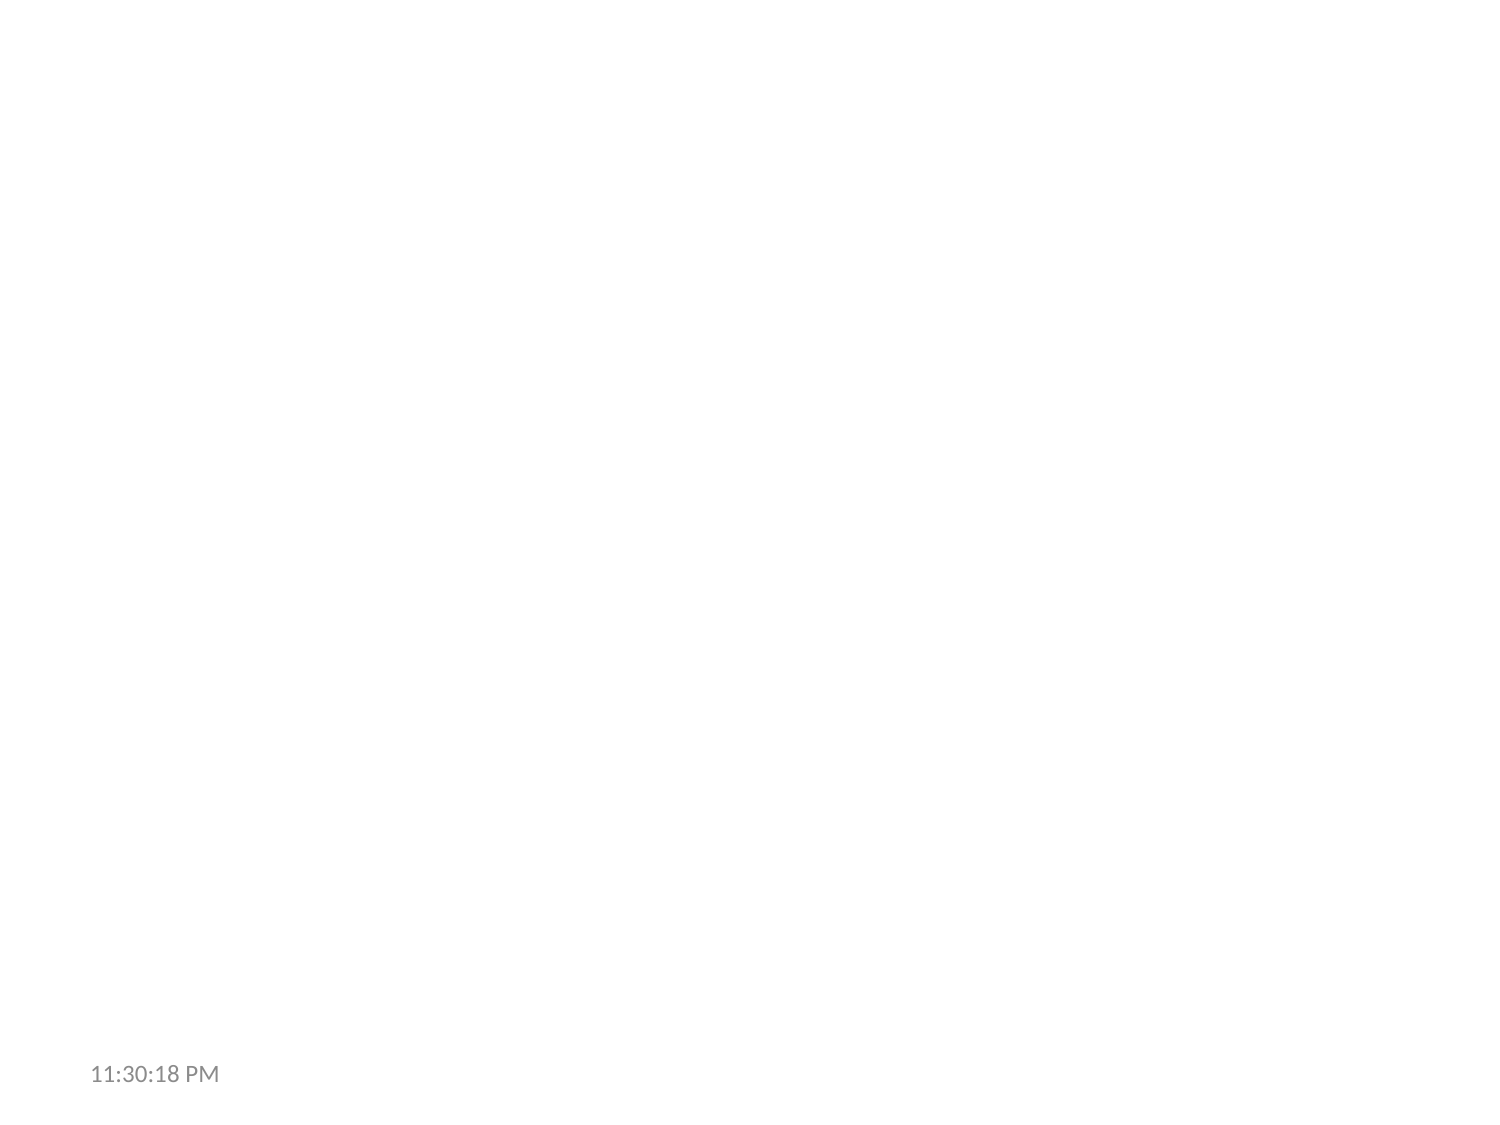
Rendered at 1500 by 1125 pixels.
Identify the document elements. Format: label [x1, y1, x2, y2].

slide_number [75, 1042, 425, 1103]
